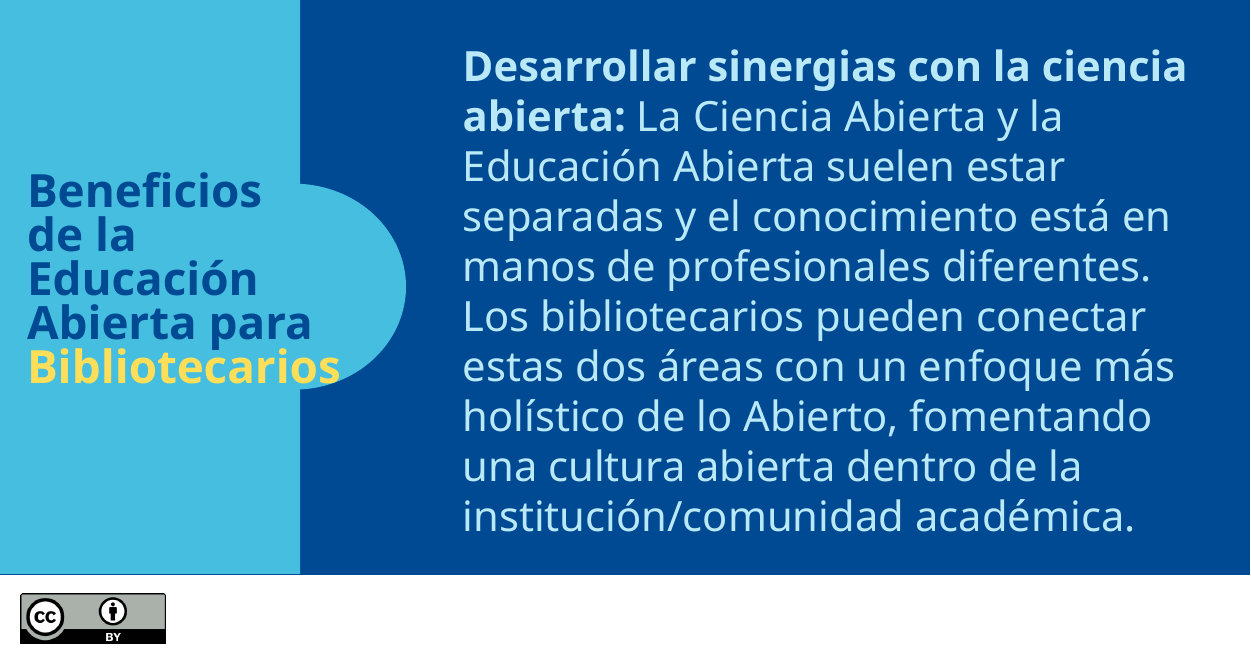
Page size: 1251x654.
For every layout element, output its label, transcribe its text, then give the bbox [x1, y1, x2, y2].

text_box [356, 200, 407, 373]
text_box [0, 0, 301, 574]
text_box Beneficios de la Educación Abierta para Bibliotecarios [14, 160, 356, 405]
text_box Desarrollar sinergias con la ciencia abierta: La Ciencia Abierta y la Educación Abierta suelen estar separadas y el conocimiento está en manos de profesionales diferentes. Los bibliotecarios pueden conectar estas dos áreas con un enfoque más holístico de lo Abierto, fomentando una cultura abierta dentro de la institución/comunidad académica. [450, 27, 1213, 553]
text_box [0, 582, 1250, 654]
picture [20, 592, 166, 645]
